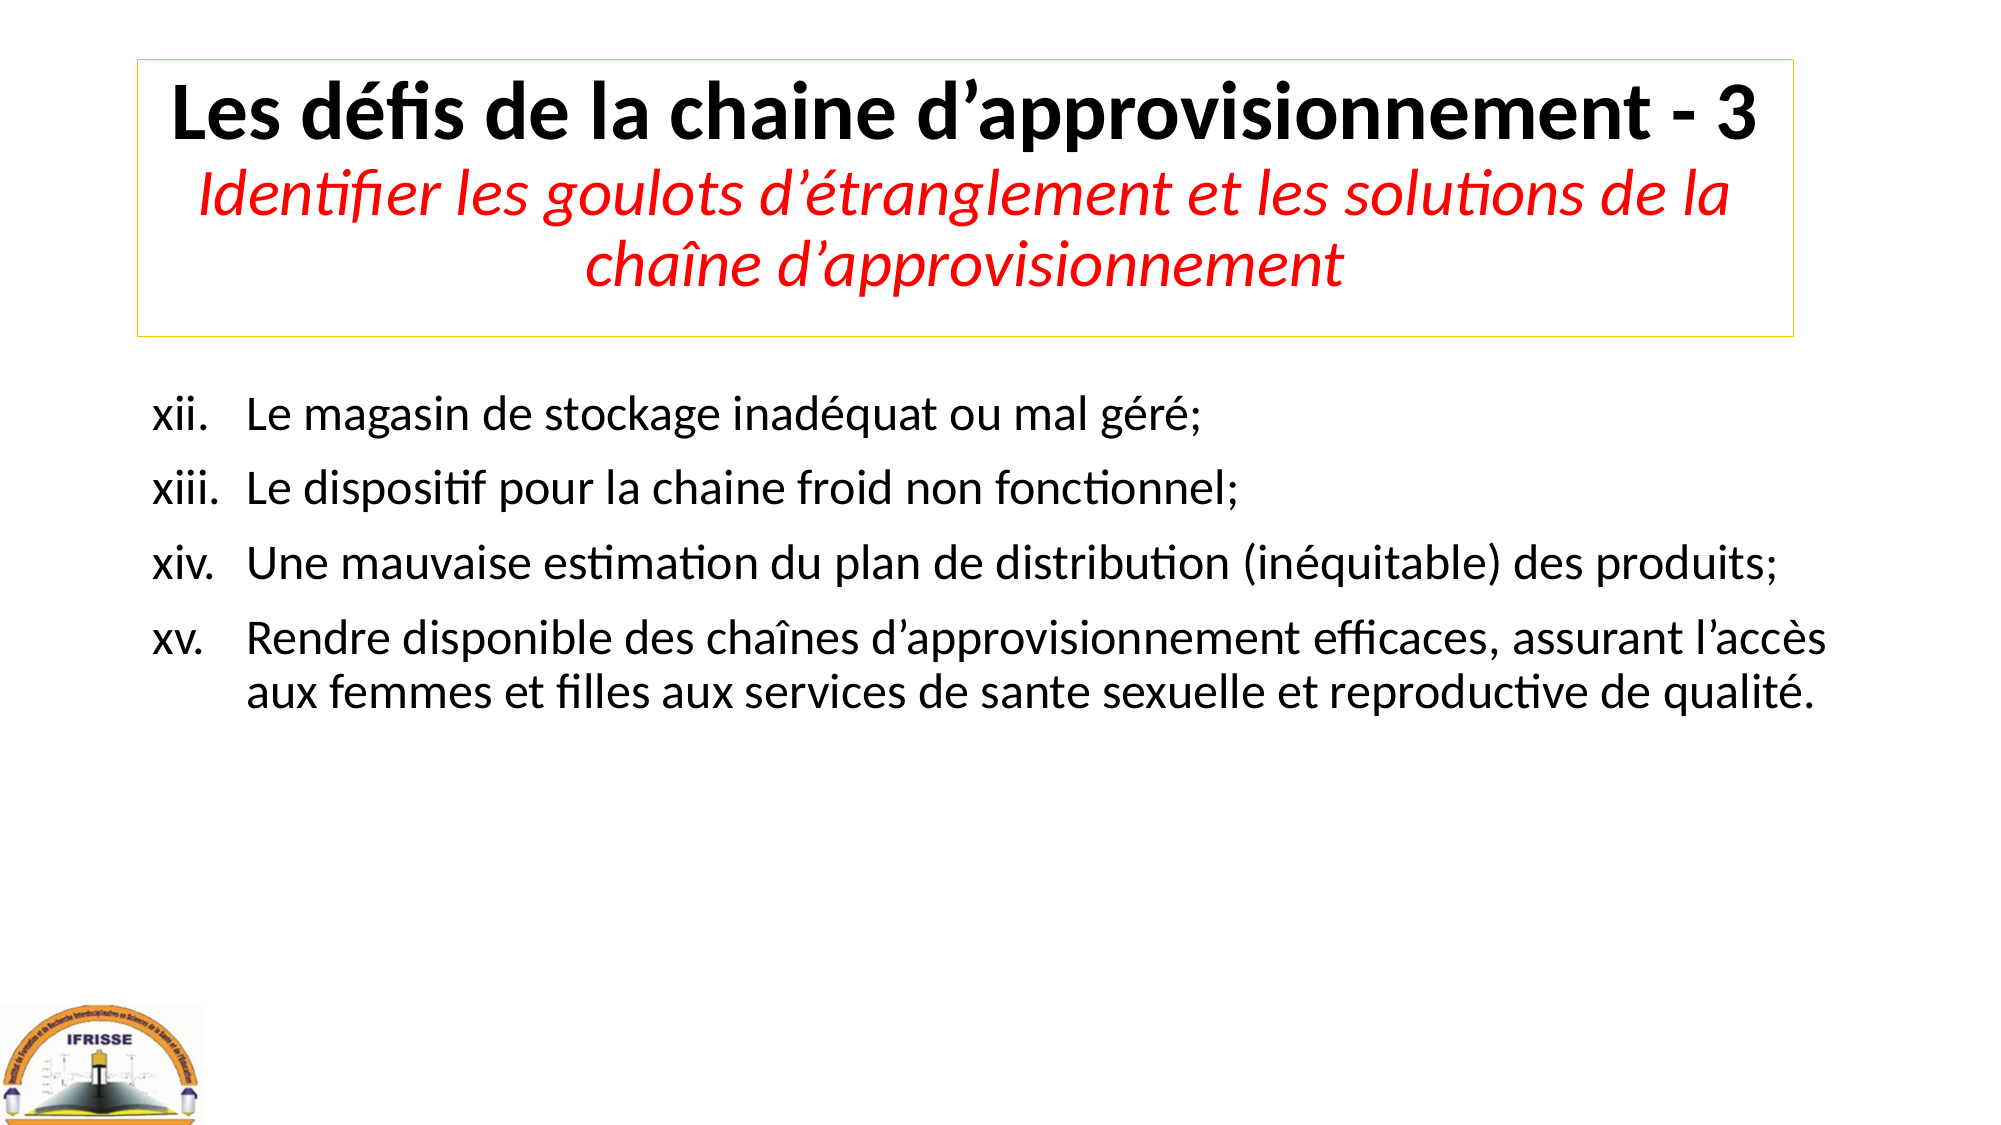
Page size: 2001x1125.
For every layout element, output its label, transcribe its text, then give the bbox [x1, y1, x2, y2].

picture [0, 1003, 204, 1125]
list Le magasin de stockage inadéquat ou mal géré; Le dispositif pour la chaine froid non fonctionnel; Une mauvaise estimation du plan de distribution (inéquitable) des produits; Rendre disponible des chaînes d’approvisionnement efficaces, assurant l’accès aux femmes et filles aux services de sante sexuelle et reproductive de qualité. [137, 379, 1863, 925]
title Les défis de la chaine d’approvisionnement - 3 Identifier les goulots d’étranglement et les solutions de la chaîne d’approvisionnement [137, 59, 1794, 337]
